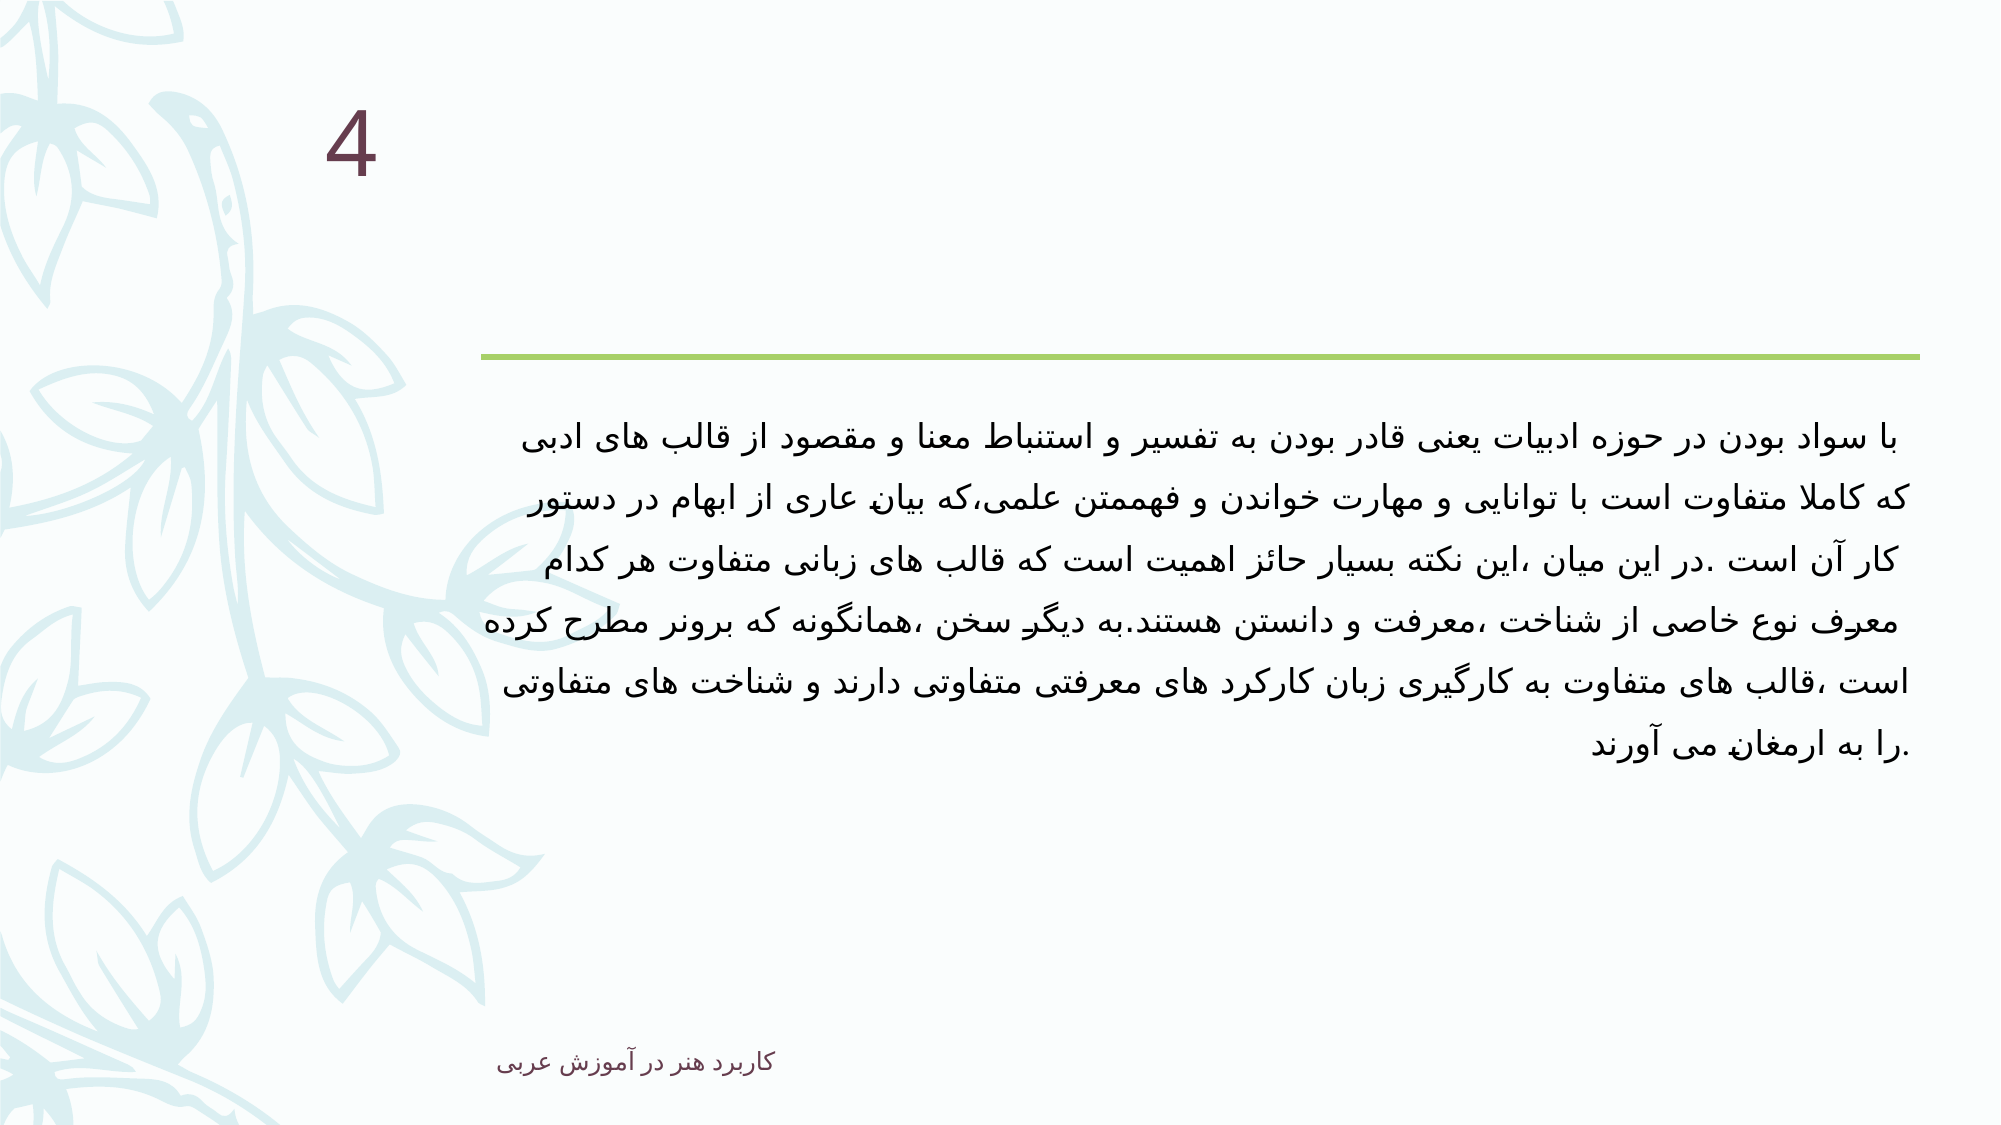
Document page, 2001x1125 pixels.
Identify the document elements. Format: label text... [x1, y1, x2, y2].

list با سواد بودن در حوزه ادبیات یعنی قادر بودن به تفسیر و استنباط معنا و مقصود از قالب های ادبی که کاملا متفاوت است با توانایی و مهارت خواندن و فهممتن علمی،که بیان عاری از ابهام در دستور کار آن است .در این میان ،این نکته بسیار حائز اهمیت است که قالب های زبانی متفاوت هر کدام معرف نوع خاصی از شناخت ،معرفت و دانستن هستند.به دیگر سخن ،همانگونه که برونر مطرح کرده است ،قالب های متفاوت به کارگیری زبان کارکرد های معرفتی متفاوتی دارند و شناخت های متفاوتی را به ارمغان می آورند. [466, 402, 1926, 899]
footer کاربرد هنر در آموزش عربی [481, 1032, 1411, 1093]
slide_number 4 [84, 118, 394, 218]
